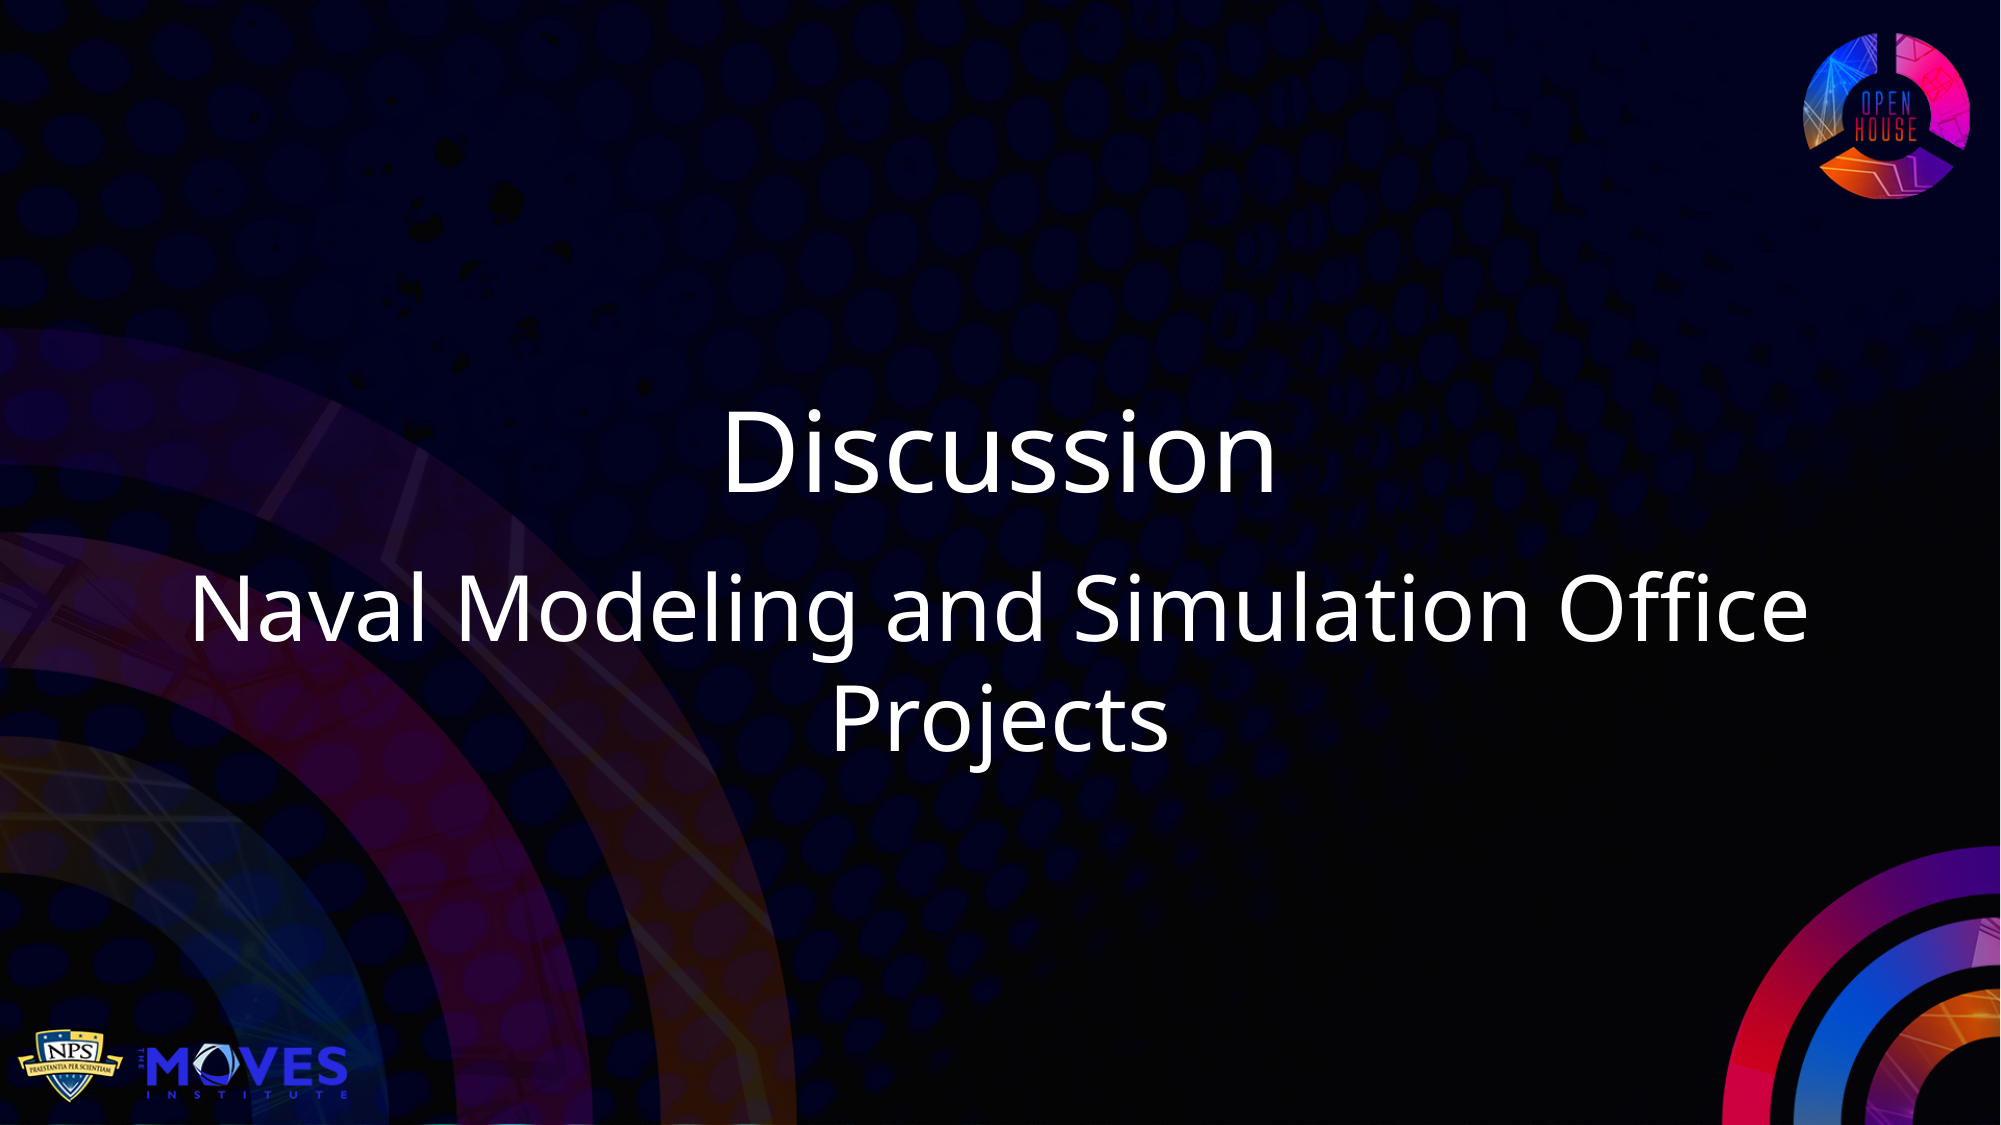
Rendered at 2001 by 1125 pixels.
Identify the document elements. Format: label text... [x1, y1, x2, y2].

text_box Discussion [0, 372, 2000, 522]
picture [0, 0, 2001, 1125]
text_box Naval Modeling and Simulation Office Projects [0, 542, 2000, 777]
